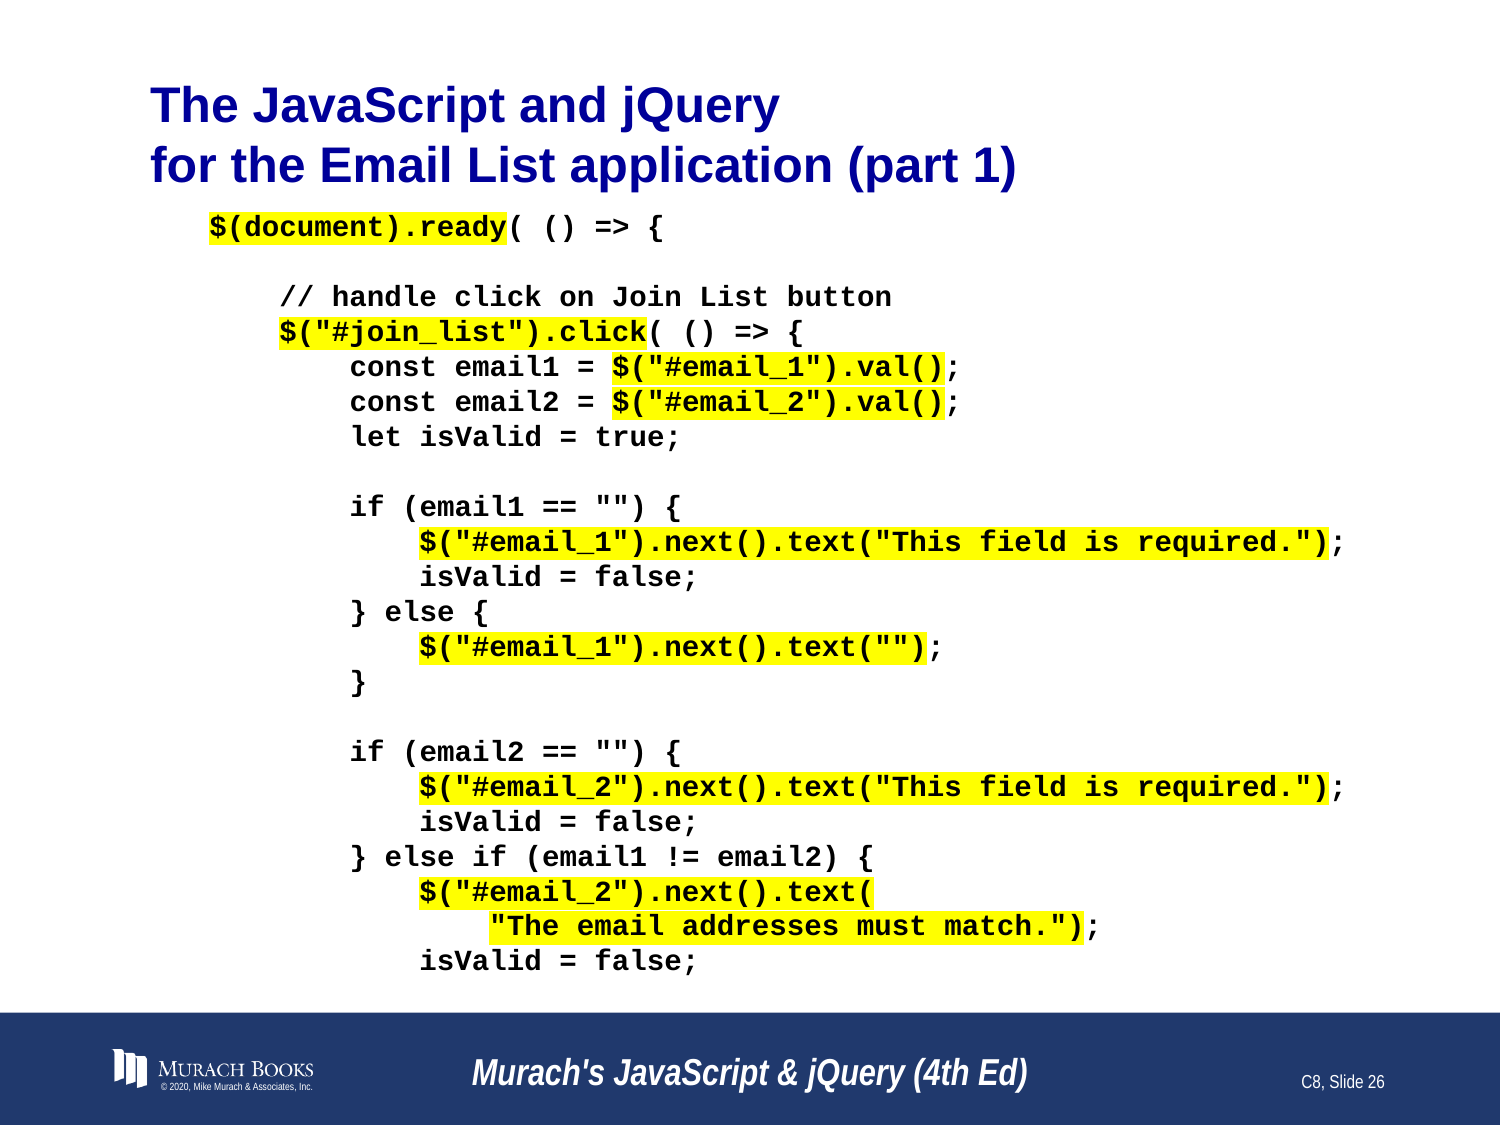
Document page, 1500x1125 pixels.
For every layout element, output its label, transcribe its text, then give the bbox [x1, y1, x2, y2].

list $(document).ready( () => { // handle click on Join List button $("#join_list").click( () => { const email1 = $("#email_1").val(); const email2 = $("#email_2").val(); let isValid = true; if (email1 == "") { $("#email_1").next().text("This field is required."); isValid = false; } else { $("#email_1").next().text(""); } if (email2 == "") { $("#email_2").next().text("This field is required."); isValid = false; } else if (email1 != email2) { $("#email_2").next().text( "The email addresses must match."); isValid = false; [137, 200, 1363, 1000]
footer © 2020, Mike Murach & Associates, Inc. [12, 1025, 463, 1100]
slide_number C8, Slide 26 [1087, 1025, 1400, 1100]
title The JavaScript and jQuery for the Email List application (part 1) [150, 72, 1350, 194]
slide_number Murach's JavaScript & jQuery (4th Ed) [463, 1025, 1050, 1100]
